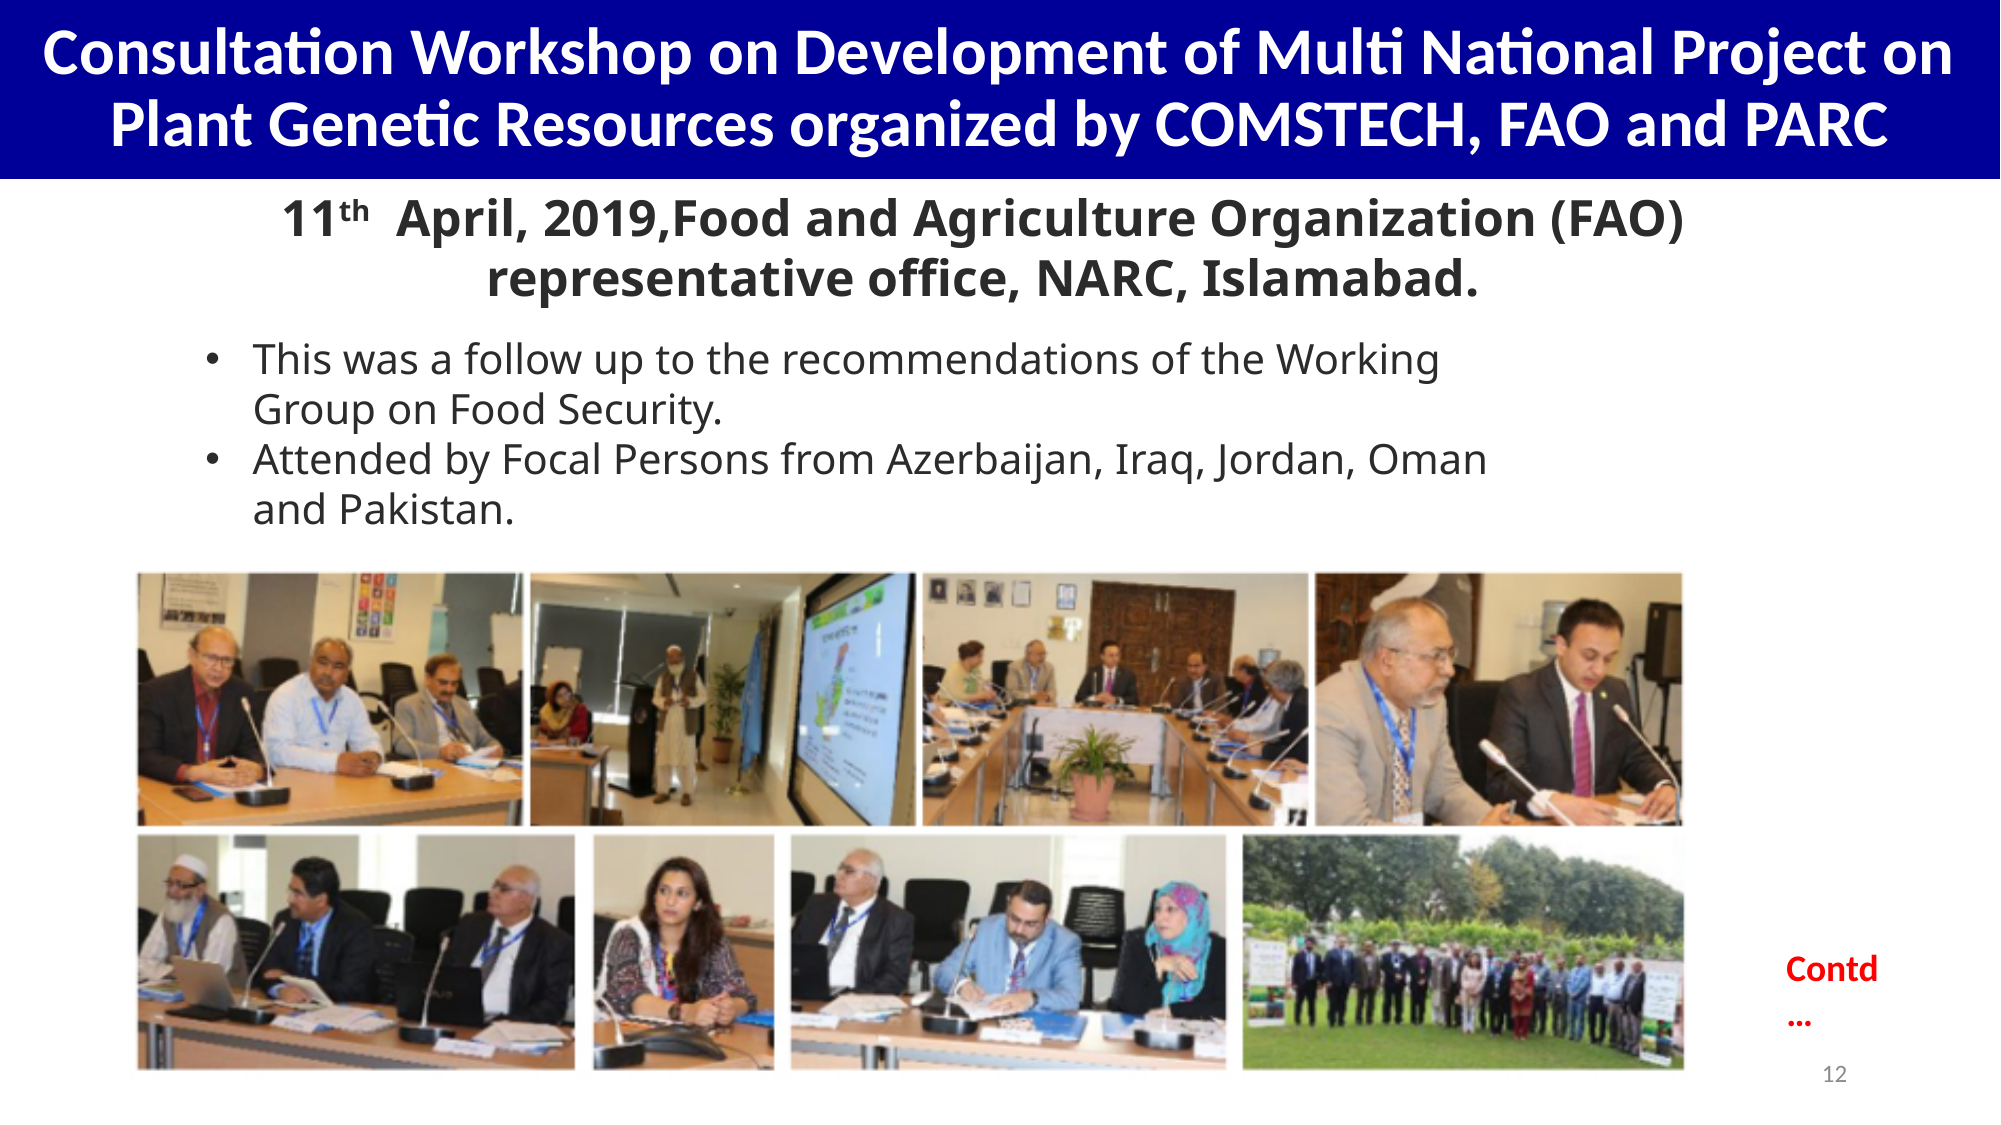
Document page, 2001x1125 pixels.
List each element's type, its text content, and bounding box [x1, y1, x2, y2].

text_box Contd… [1771, 936, 1903, 1042]
title Consultation Workshop on Development of Multi National Project on Plant Genetic Resources organized by COMSTECH, FAO and PARC [0, 0, 2000, 179]
picture [127, 568, 1695, 1081]
text_box 11th April, 2019,Food and Agriculture Organization (FAO) representative office, NARC, Islamabad. [216, 179, 1750, 314]
slide_number 12 [1412, 1042, 1863, 1103]
text_box This was a follow up to the recommendations of the Working Group on Food Security. Attended by Focal Persons from Azerbaijan, Iraq, Jordan, Oman and Pakistan. [190, 325, 1580, 541]
